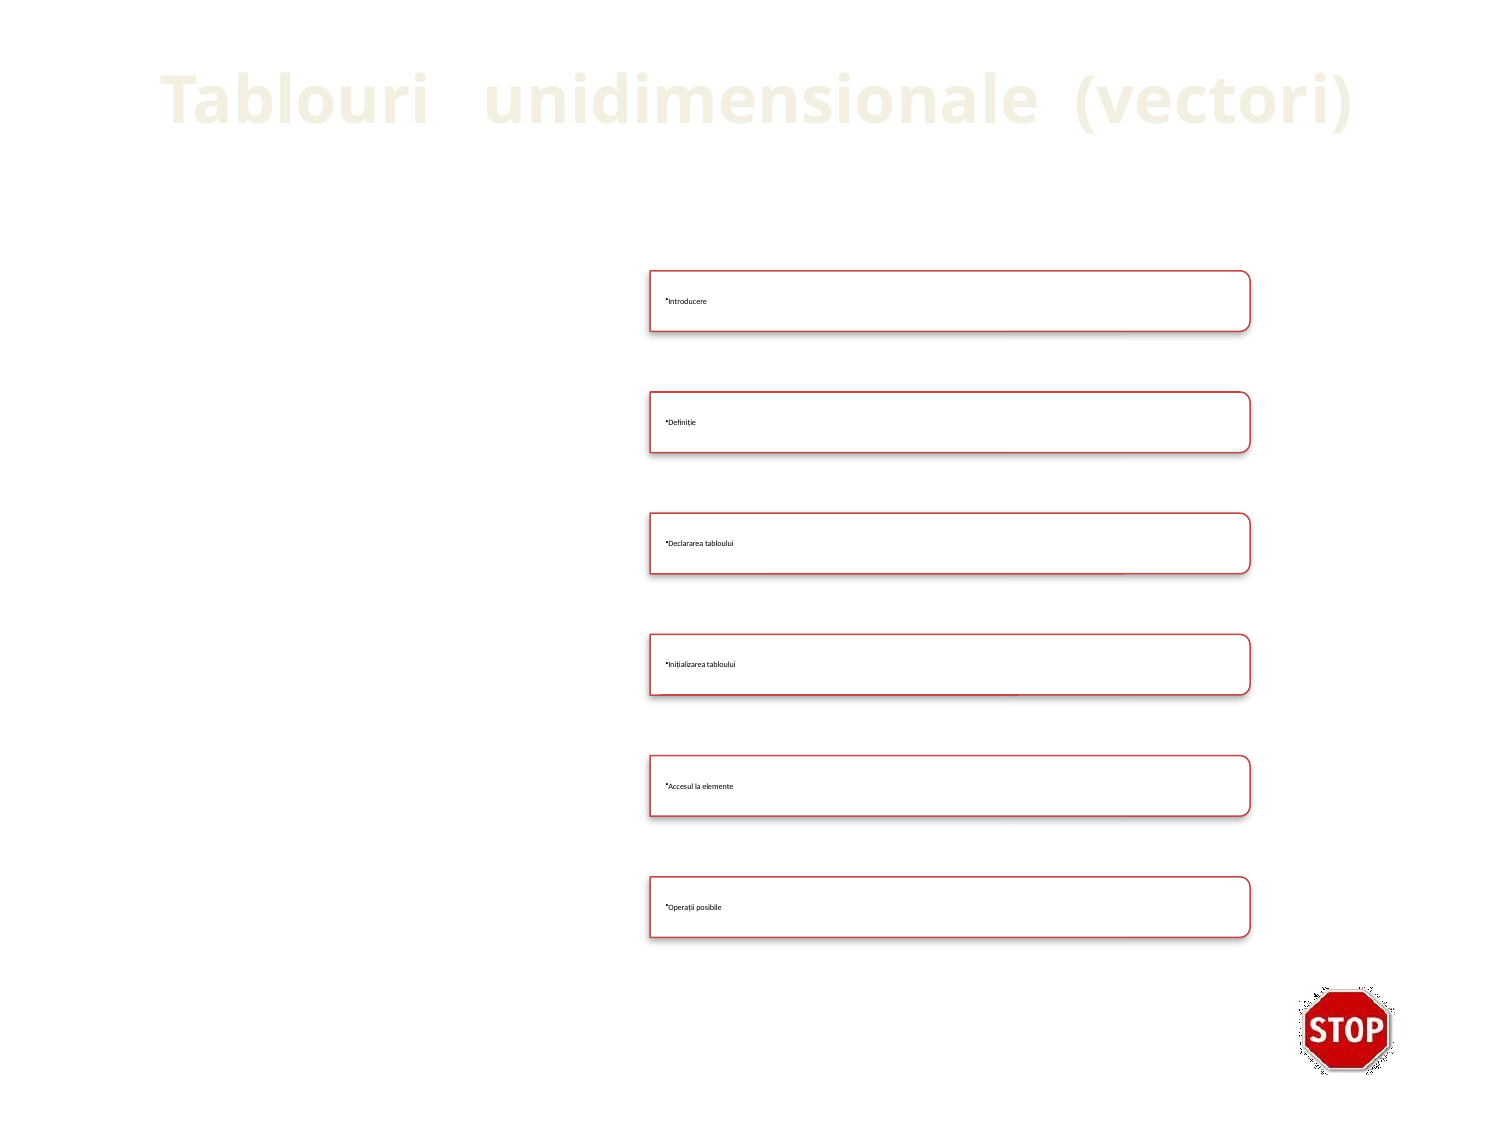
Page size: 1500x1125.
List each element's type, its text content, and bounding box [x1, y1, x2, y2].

text_box Tablouri unidimensionale (vectori) [62, 49, 1450, 145]
picture [1299, 987, 1395, 1076]
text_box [249, 270, 1251, 938]
